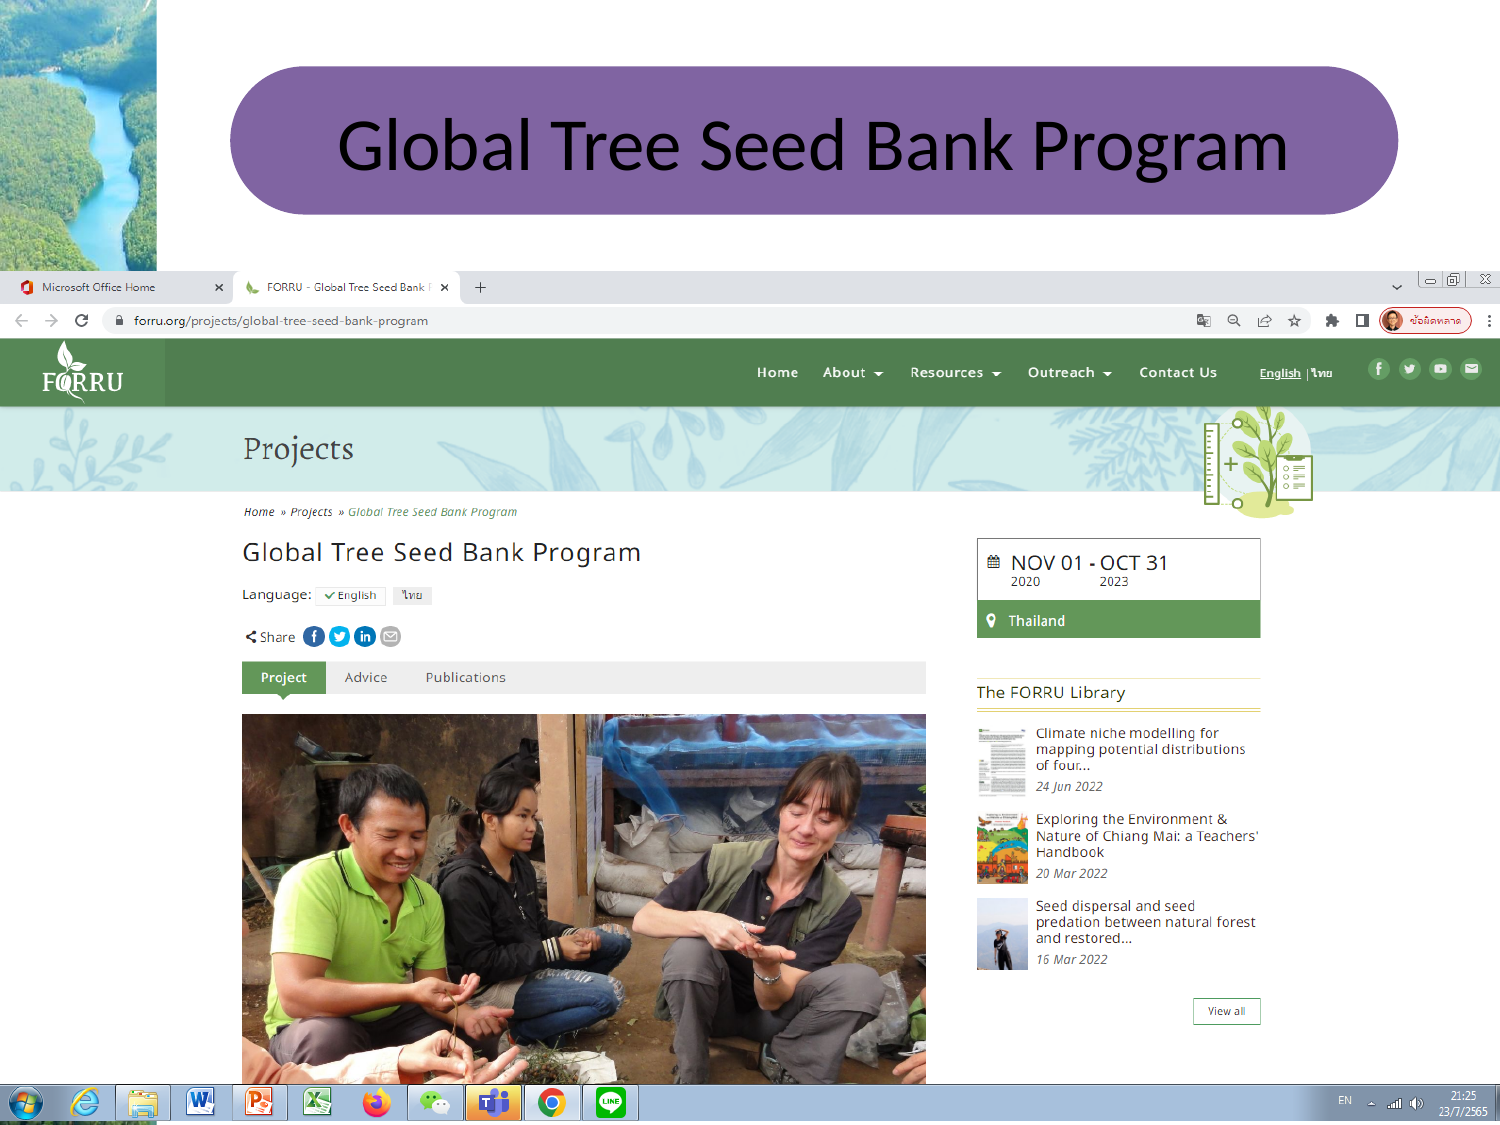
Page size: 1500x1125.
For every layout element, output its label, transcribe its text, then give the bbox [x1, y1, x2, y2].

text_box Global Tree Seed Bank Program [230, 66, 1399, 215]
picture [0, 0, 1500, 1125]
